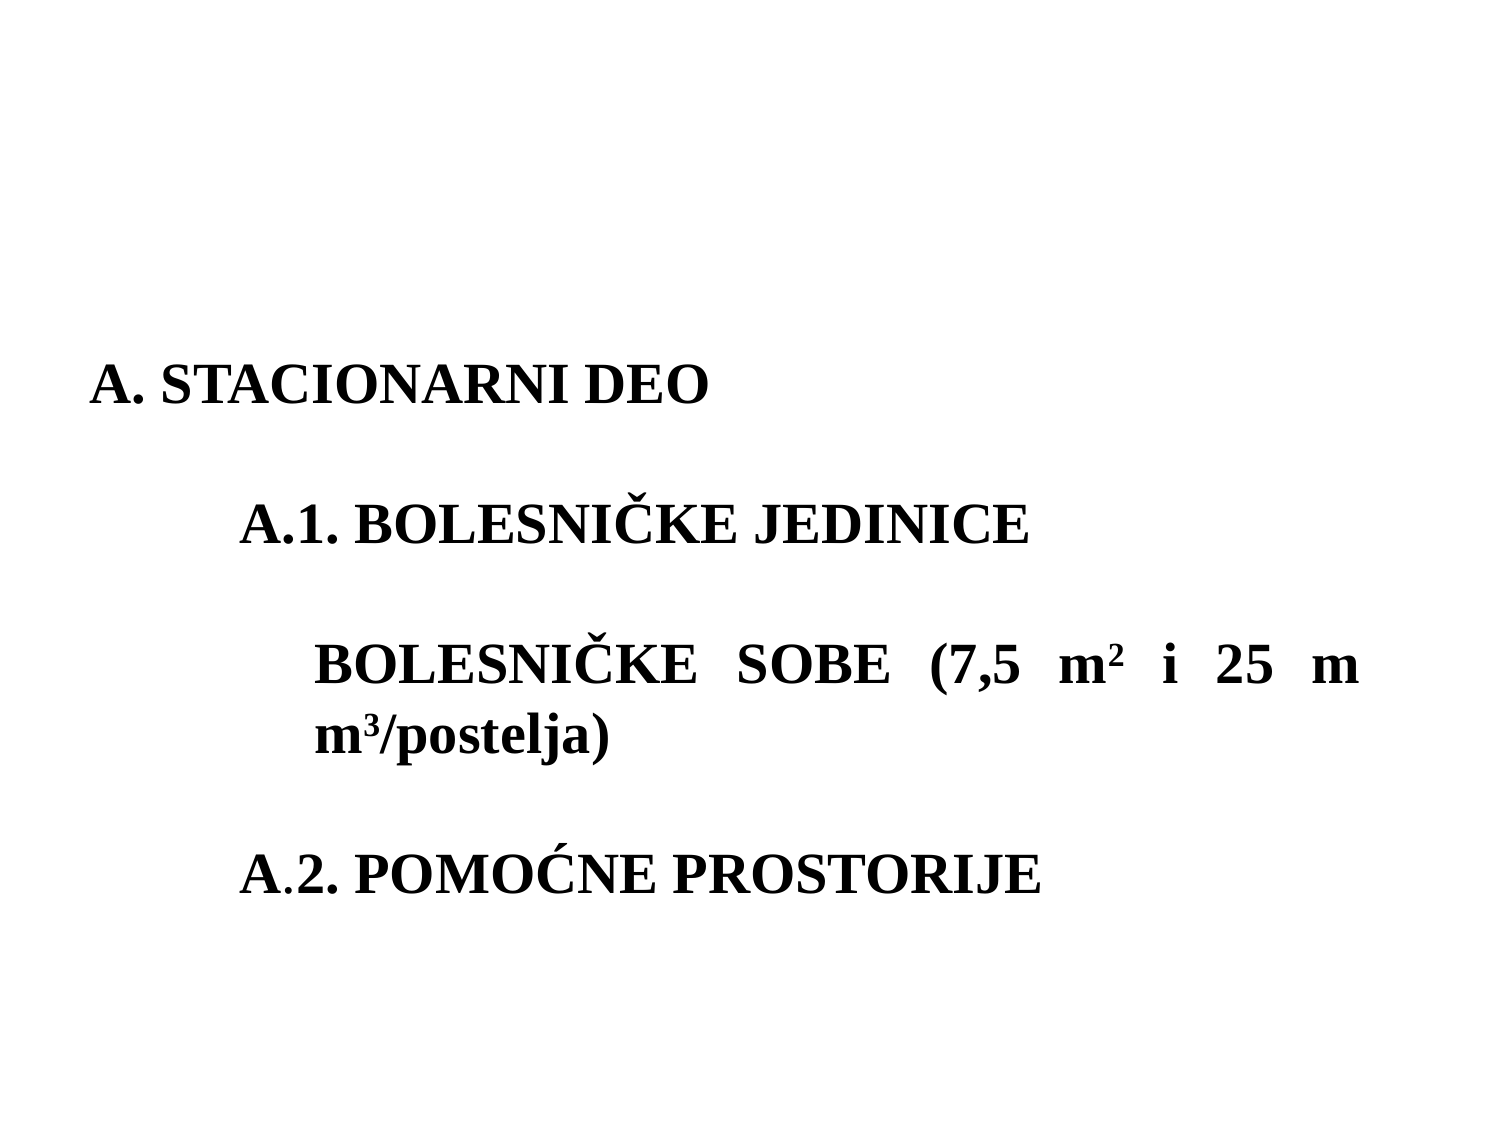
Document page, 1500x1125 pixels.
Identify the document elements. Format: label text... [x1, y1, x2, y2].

text_box A. STACIONARNI DEO A.1. BOLESNIČKE JEDINICE BOLESNIČKE SOBE (7,5 m2 i 25 m m3/postelja) A.2. POMOĆNE PROSTORIJE [75, 338, 1375, 1018]
